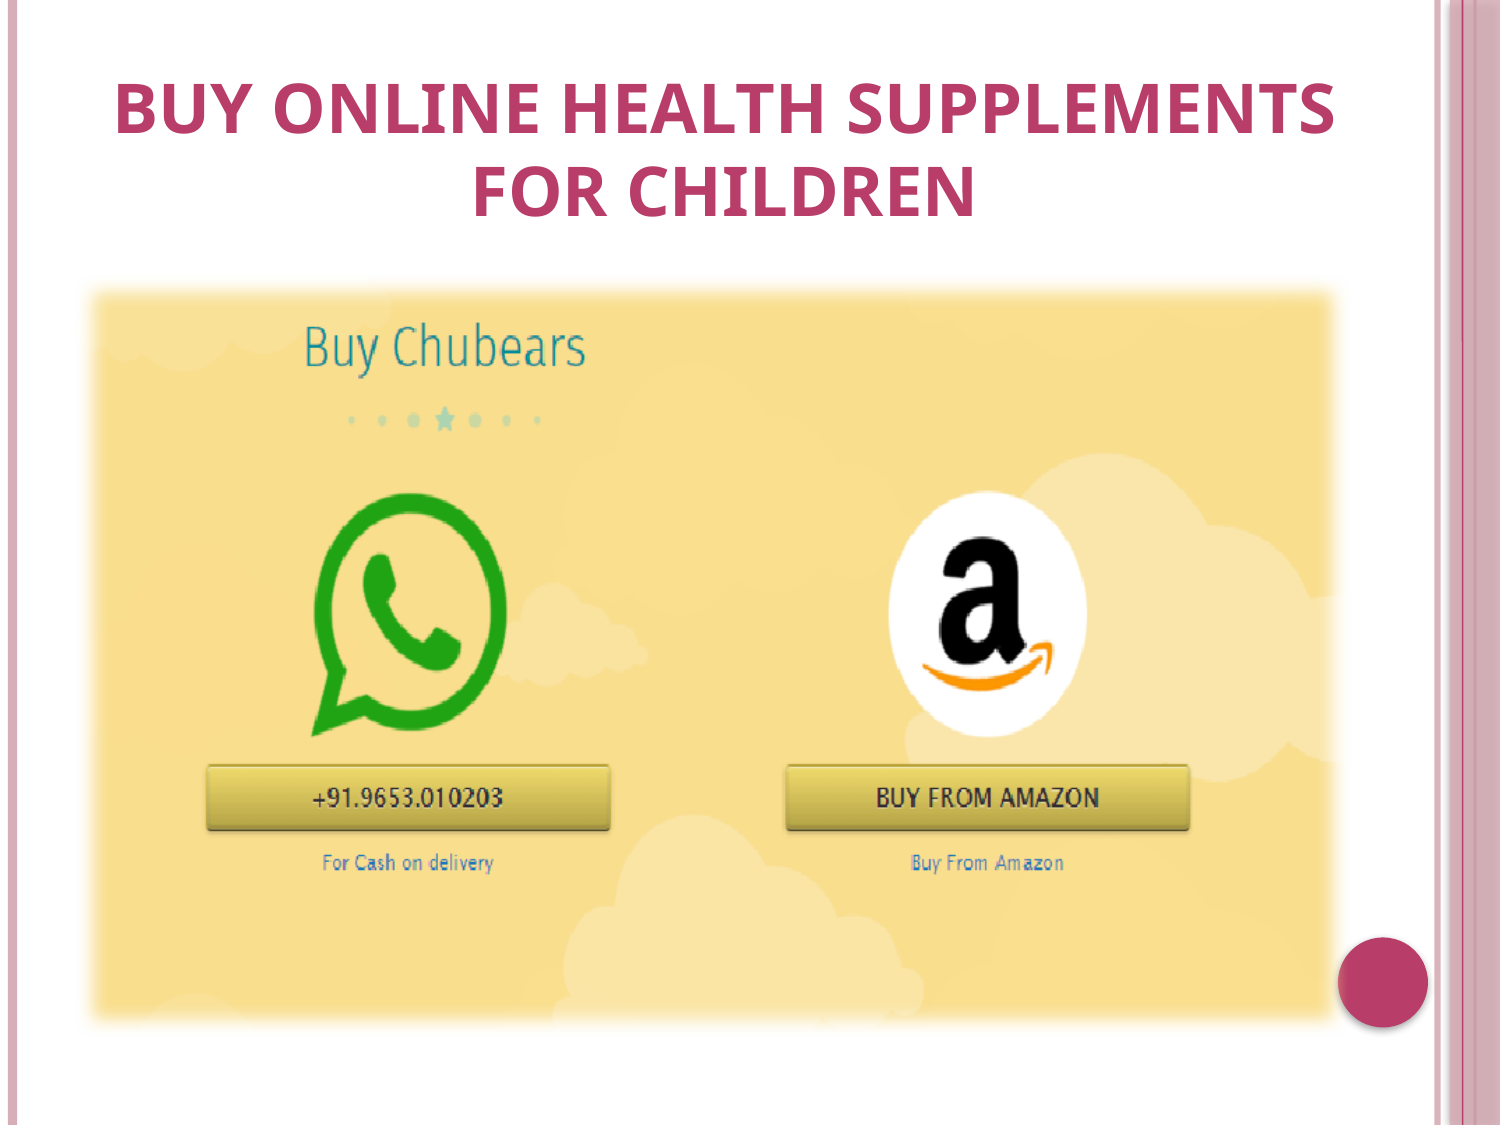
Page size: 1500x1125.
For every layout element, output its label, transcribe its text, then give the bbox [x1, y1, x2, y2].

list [74, 274, 1351, 1038]
title Buy online Health supplements for children [75, 37, 1375, 313]
